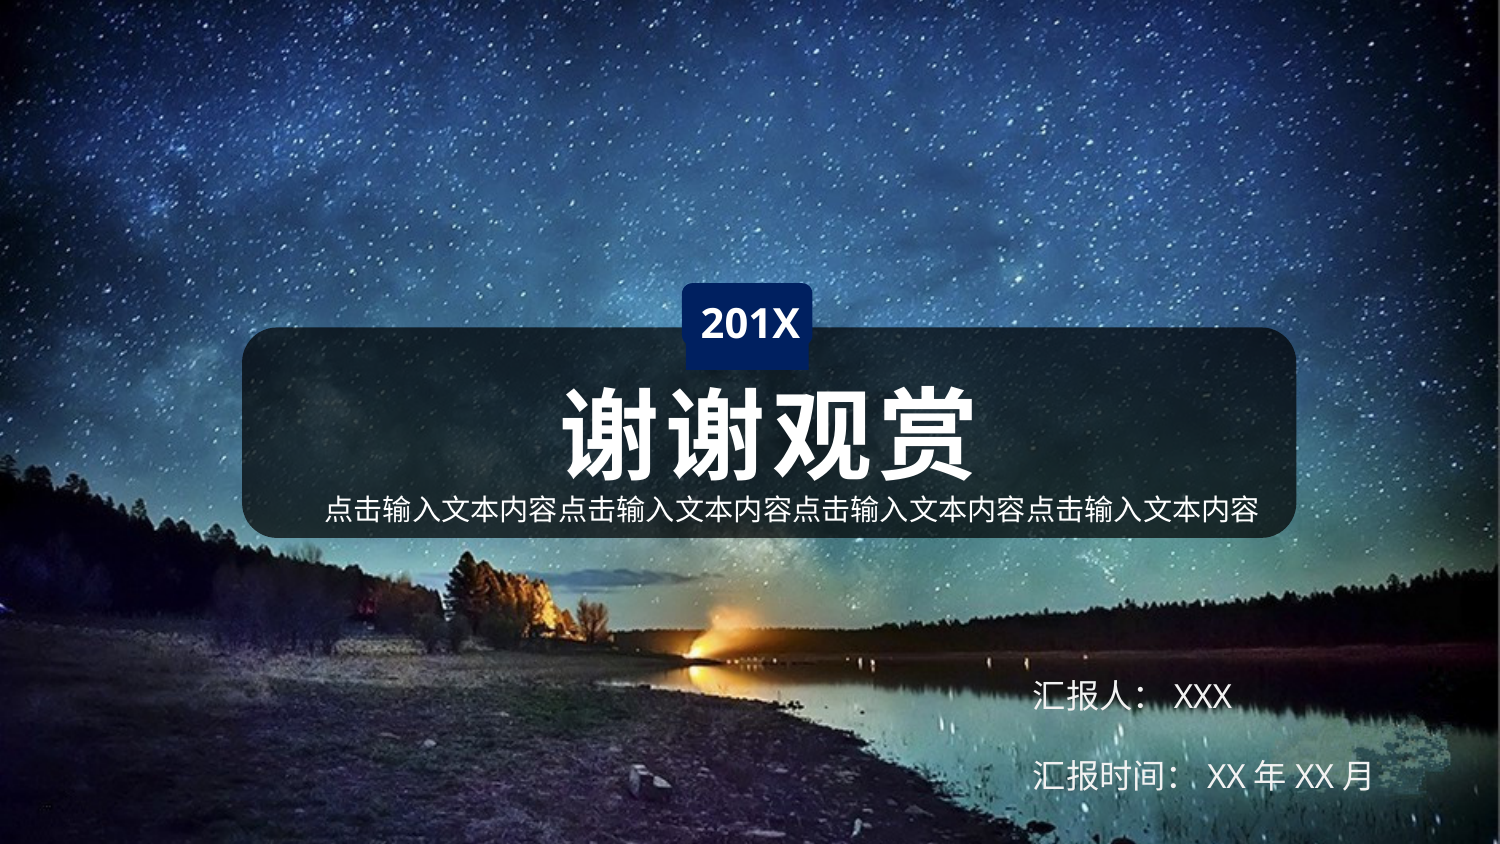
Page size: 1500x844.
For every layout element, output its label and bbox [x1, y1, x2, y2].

picture [0, 0, 1500, 844]
text_box [681, 282, 813, 371]
text_box [305, 353, 1280, 535]
